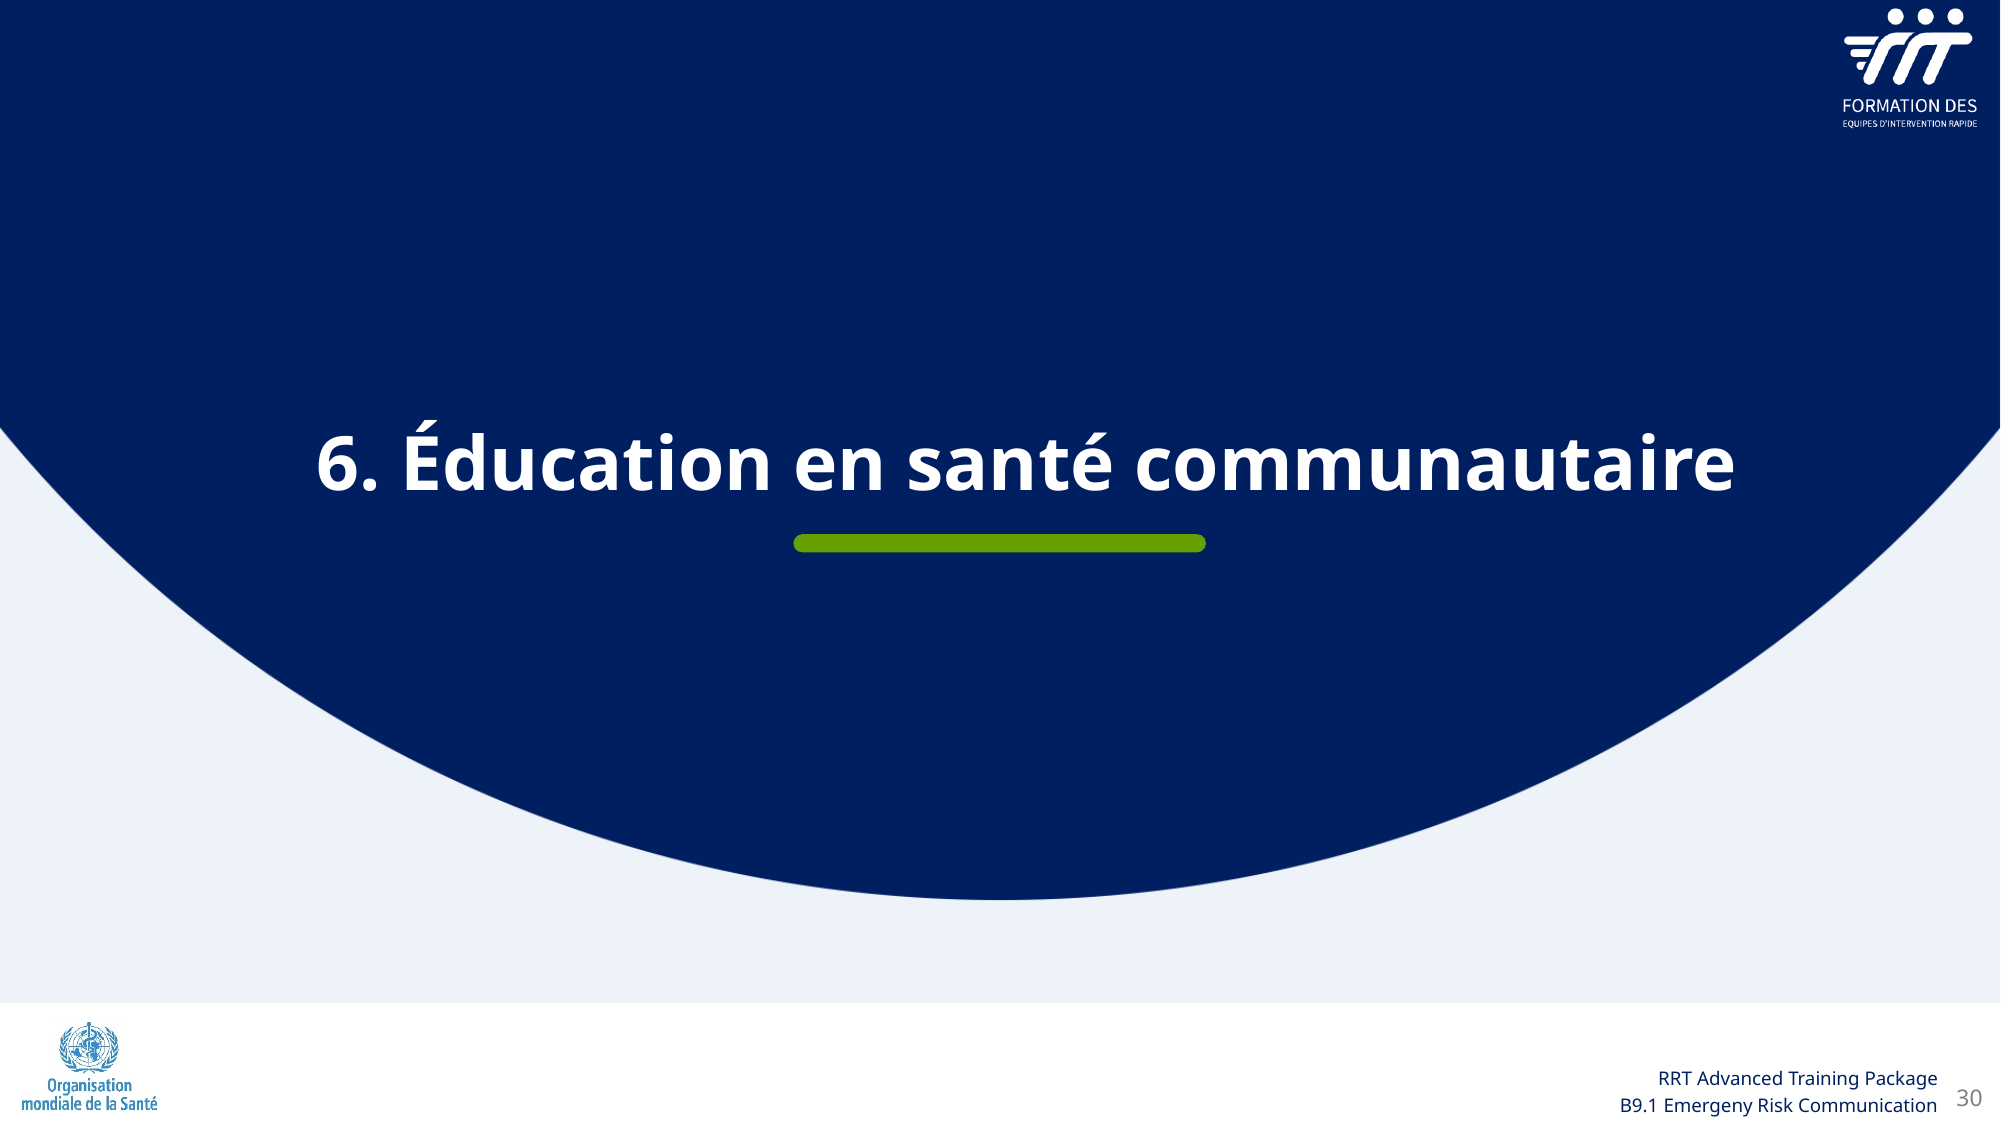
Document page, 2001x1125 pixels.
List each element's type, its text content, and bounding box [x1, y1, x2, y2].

picture [0, 0, 2001, 1003]
picture [20, 1020, 158, 1111]
text_box 6. Éducation en santé communautaire [96, 303, 1958, 610]
